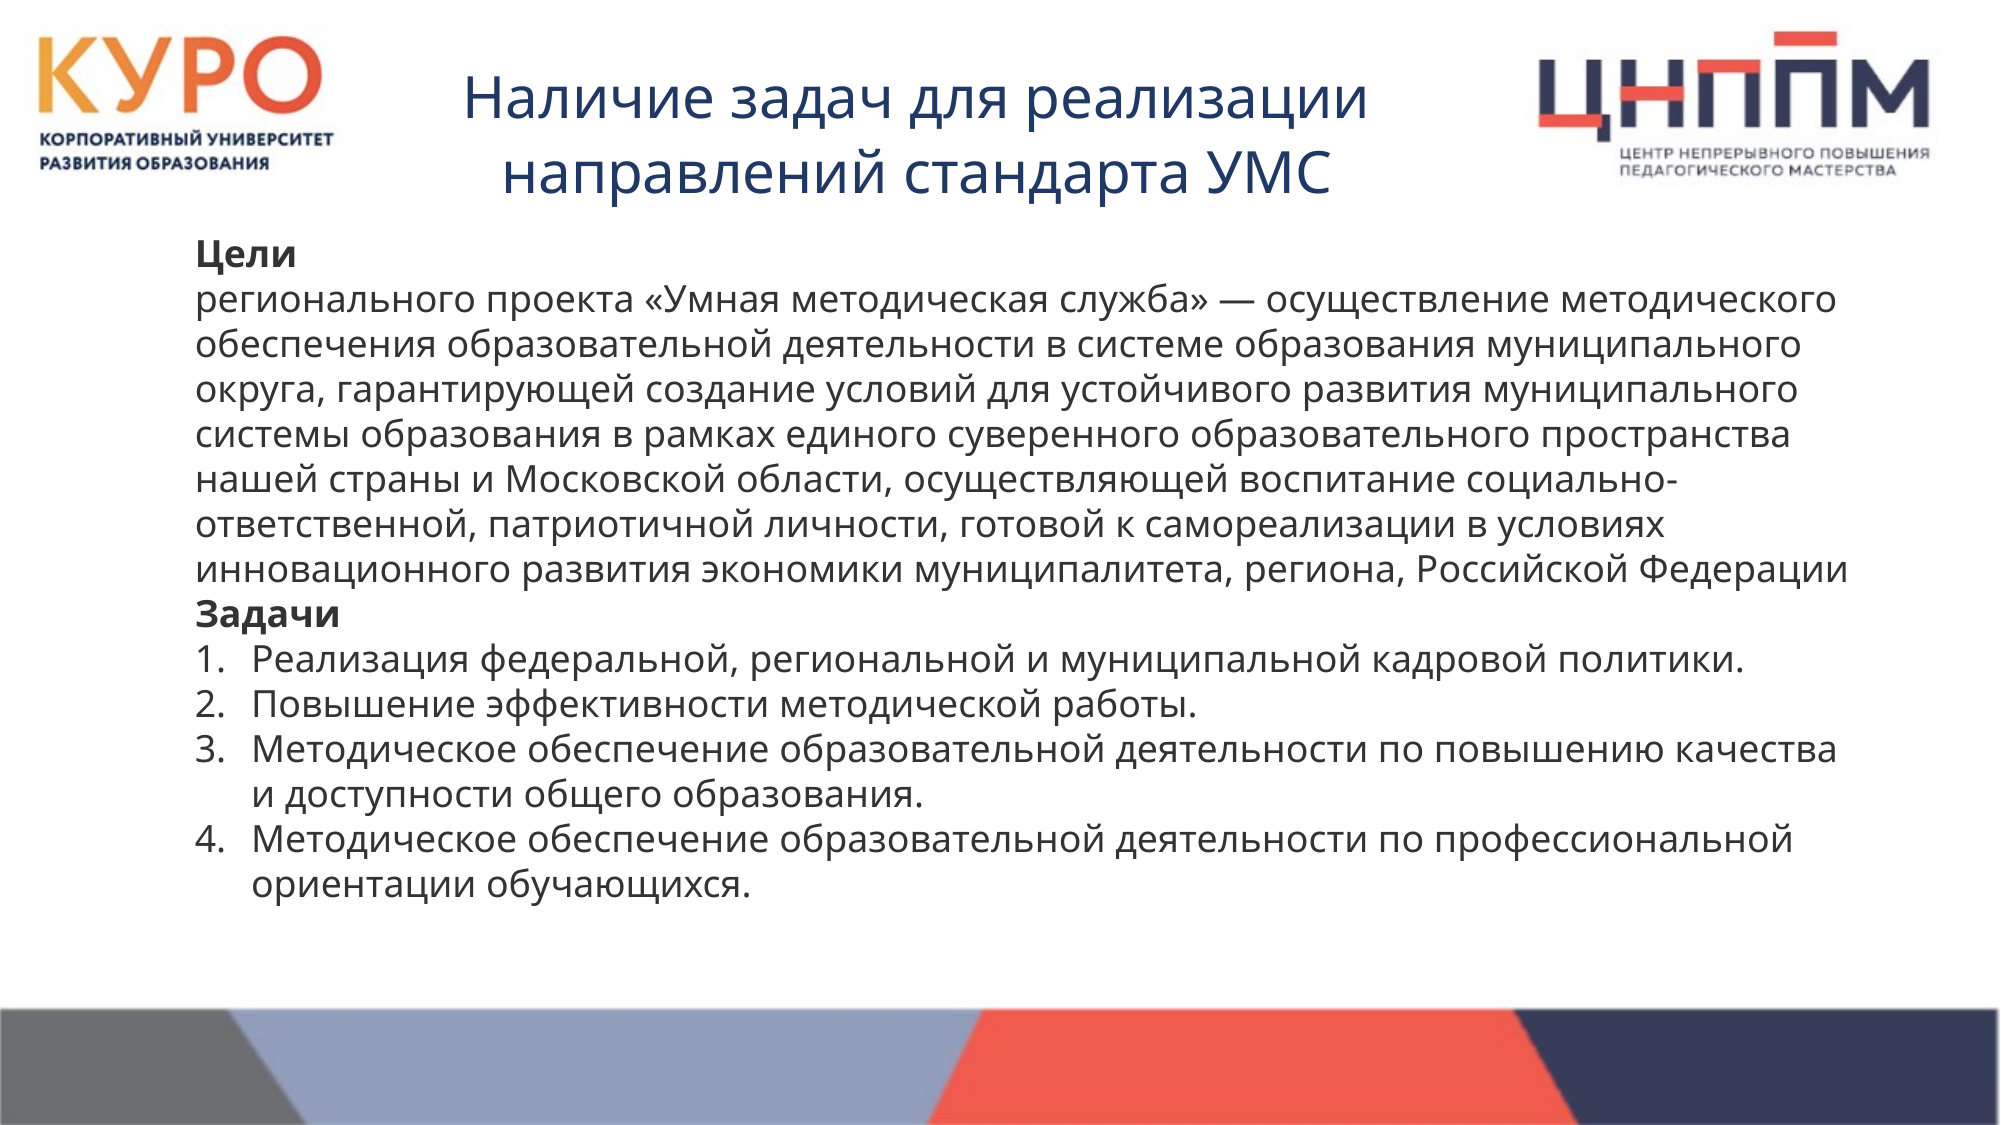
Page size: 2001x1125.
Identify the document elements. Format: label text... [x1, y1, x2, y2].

text_box Цели регионального проекта «Умная методическая служба» — осуществление методического обеспечения образовательной деятельности в системе образования муниципального округа, гарантирующей создание условий для устойчивого развития муниципального системы образования в рамках единого суверенного образовательного пространства нашей страны и Московской области, осуществляющей воспитание социально-ответственной, патриотичной личности, готовой к самореализации в условиях инновационного развития экономики муниципалитета, региона, Российской Федерации Задачи Реализация федеральной, региональной и муниципальной кадровой политики. Повышение эффективности методической работы. Методическое обеспечение образовательной деятельности по повышению качества и доступности общего образования. Методическое обеспечение образовательной деятельности по профессиональной ориентации обучающихся. [180, 222, 1873, 912]
picture [0, 0, 2001, 1125]
text_box Наличие задач для реализации направлений стандарта УМС [416, 47, 1417, 213]
